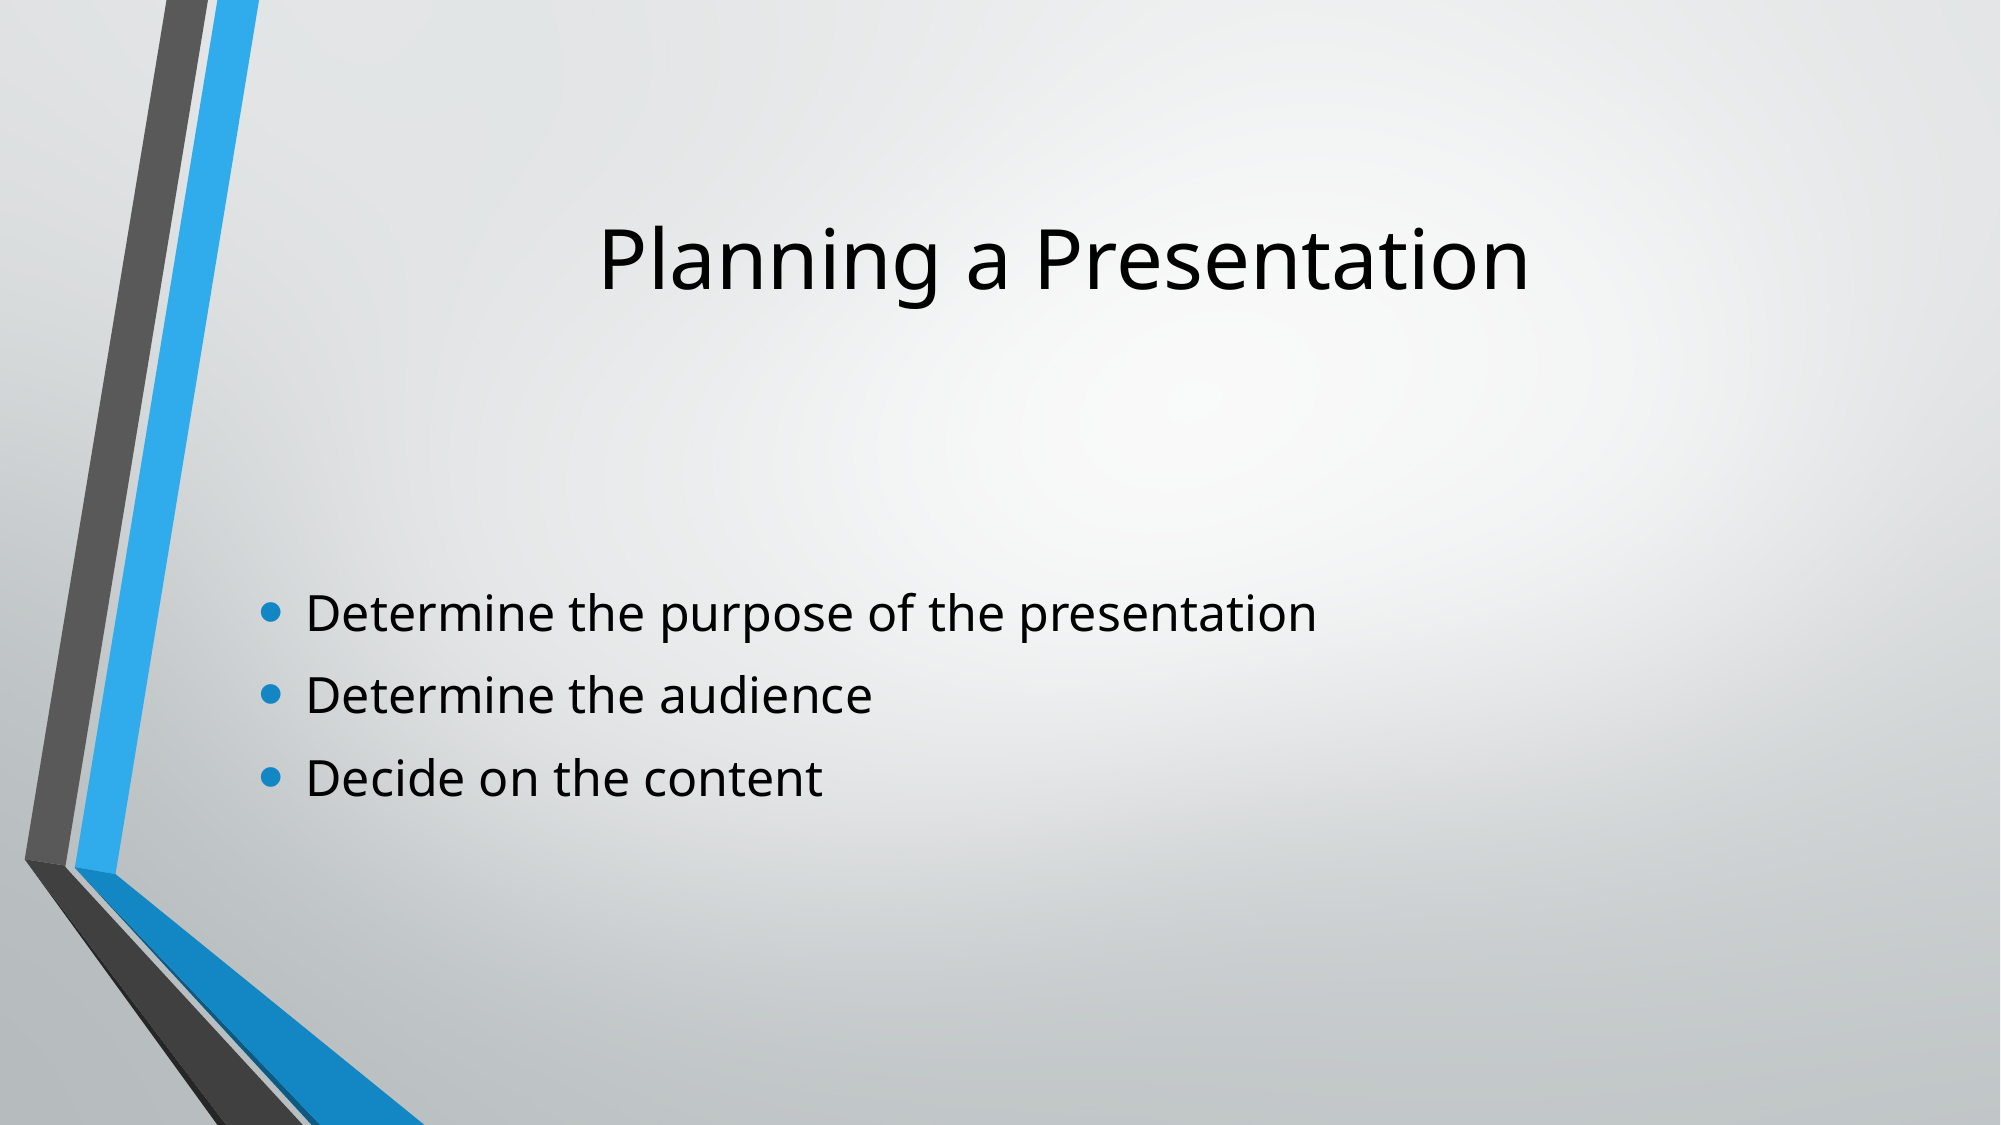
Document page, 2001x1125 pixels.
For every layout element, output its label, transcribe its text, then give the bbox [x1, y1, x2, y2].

title Planning a Presentation [243, 112, 1887, 400]
list Determine the purpose of the presentation Determine the audience Decide on the content [243, 437, 1887, 950]
